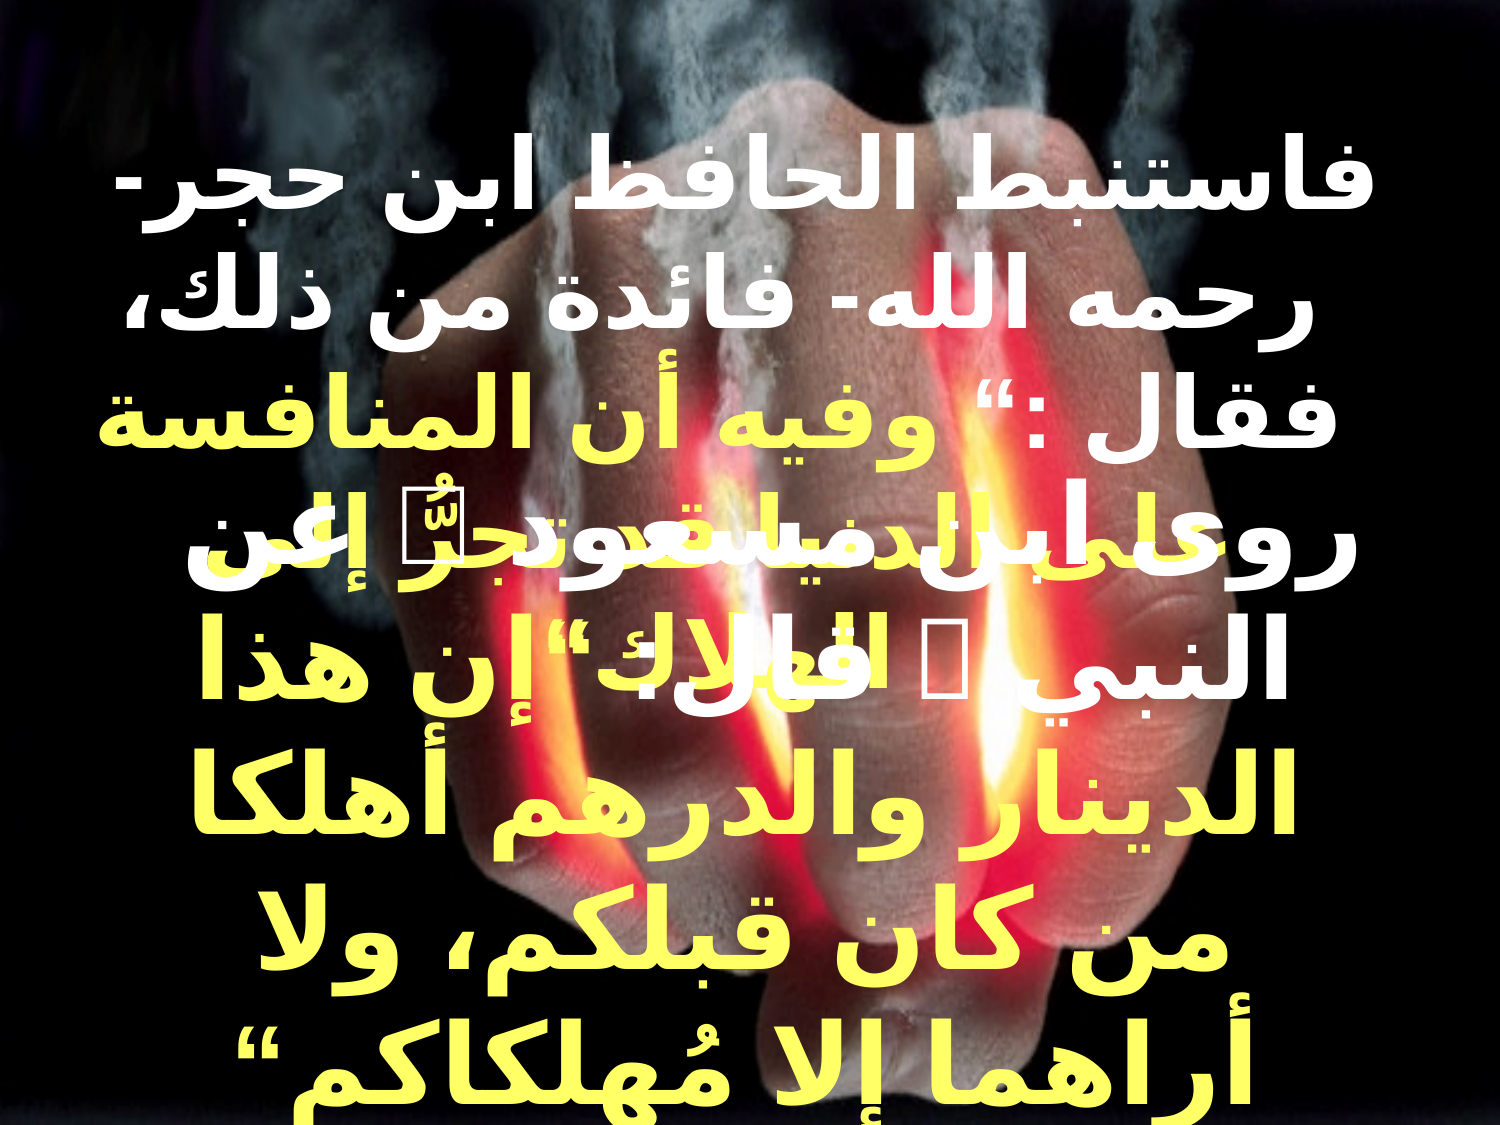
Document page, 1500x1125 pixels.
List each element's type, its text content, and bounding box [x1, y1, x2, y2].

picture [0, 0, 1500, 1125]
text_box روى ابن مسعود  عن النبي  قال: “إن هذا الدينار والدرهم أهلكا من كان قبلكم، ولا أراهما إلا مُهلكاكم“ [88, 444, 1459, 1066]
text_box فاستنبط الحافظ ابن حجر-رحمه الله- فائدة من ذلك، فقال :“ وفيه أن المنافسة على الدنيا قد تجرُّ إلى الهلاك“ [53, 101, 1441, 468]
